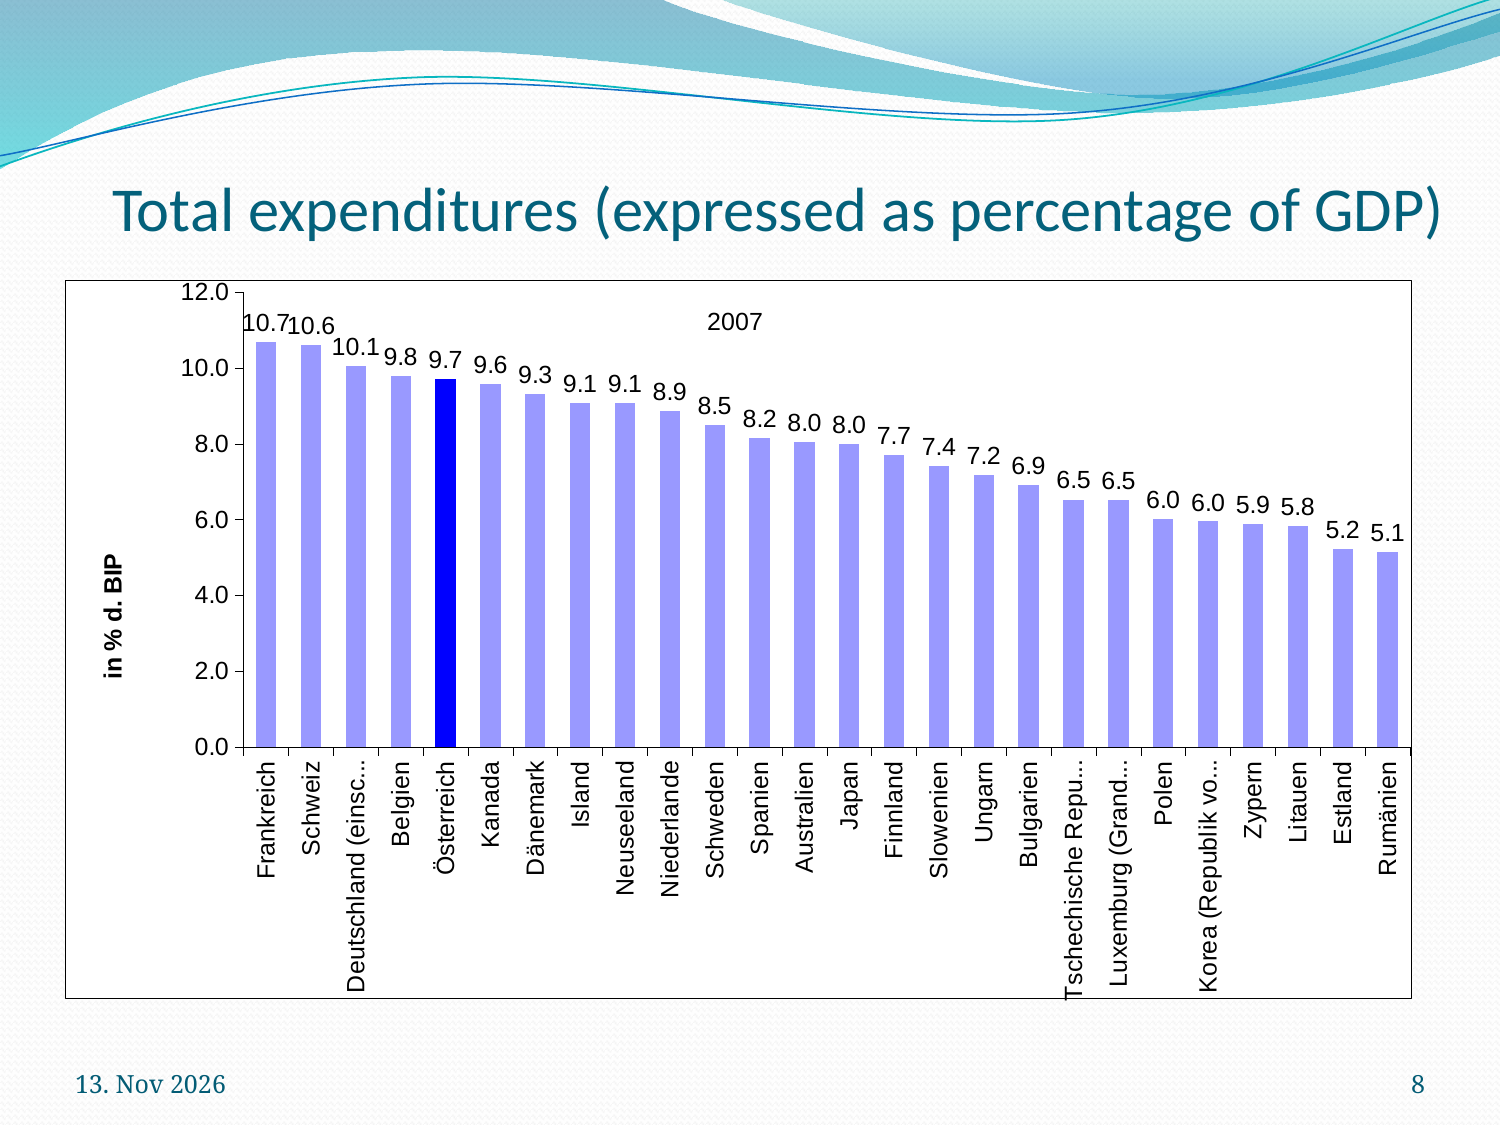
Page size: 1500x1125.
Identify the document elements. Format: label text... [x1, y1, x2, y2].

slide_number 8 [1299, 1042, 1425, 1103]
title Total expenditures (expressed as percentage of GDP) [112, 19, 1463, 244]
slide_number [75, 1042, 425, 1103]
chart [64, 278, 1412, 1002]
